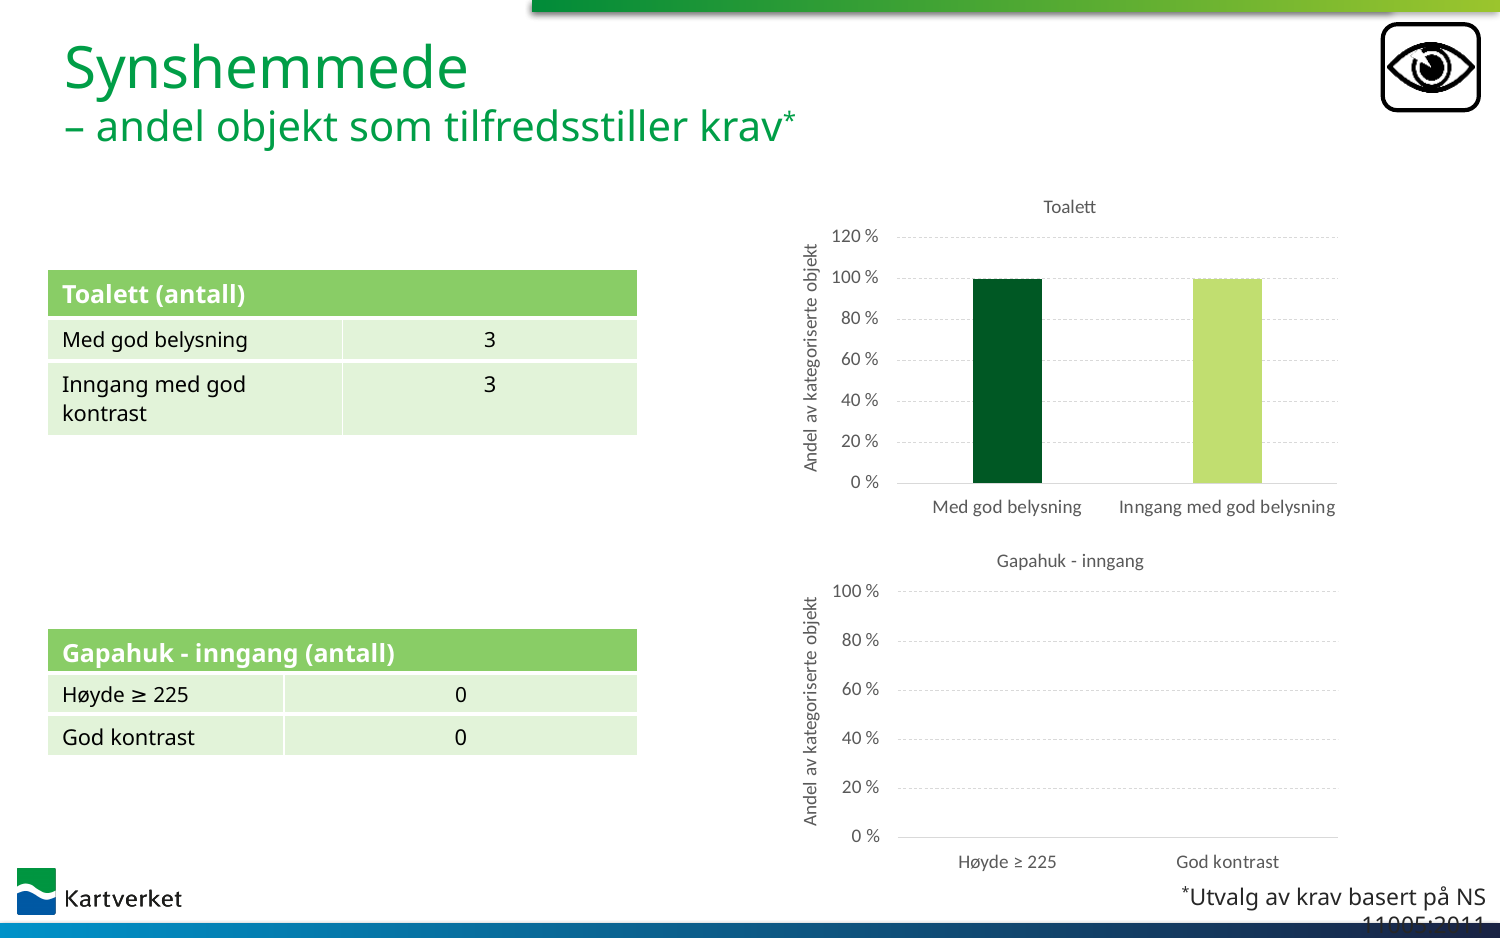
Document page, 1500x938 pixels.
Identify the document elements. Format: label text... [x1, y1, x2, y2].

table_cell Høyde ≥ 225 [48, 675, 283, 712]
table_cell 3 [343, 320, 637, 359]
picture [791, 541, 1349, 880]
table_cell Med god belysning [48, 320, 342, 359]
table_cell 0 [285, 716, 637, 755]
table_cell 3 [343, 363, 637, 435]
table_cell God kontrast [48, 716, 283, 755]
table_cell 0 [285, 675, 637, 712]
table_cell Inngang med god kontrast [48, 363, 342, 435]
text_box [1382, 24, 1480, 111]
text_box Synshemmede – andel objekt som tilfredsstiller krav* [49, 24, 1431, 158]
table_header Gapahuk - inngang (antall) [48, 629, 637, 671]
table_header Toalett (antall) [48, 270, 637, 316]
picture [791, 187, 1348, 526]
text_box *Utvalg av krav basert på NS 11005:2011 [1068, 873, 1500, 938]
